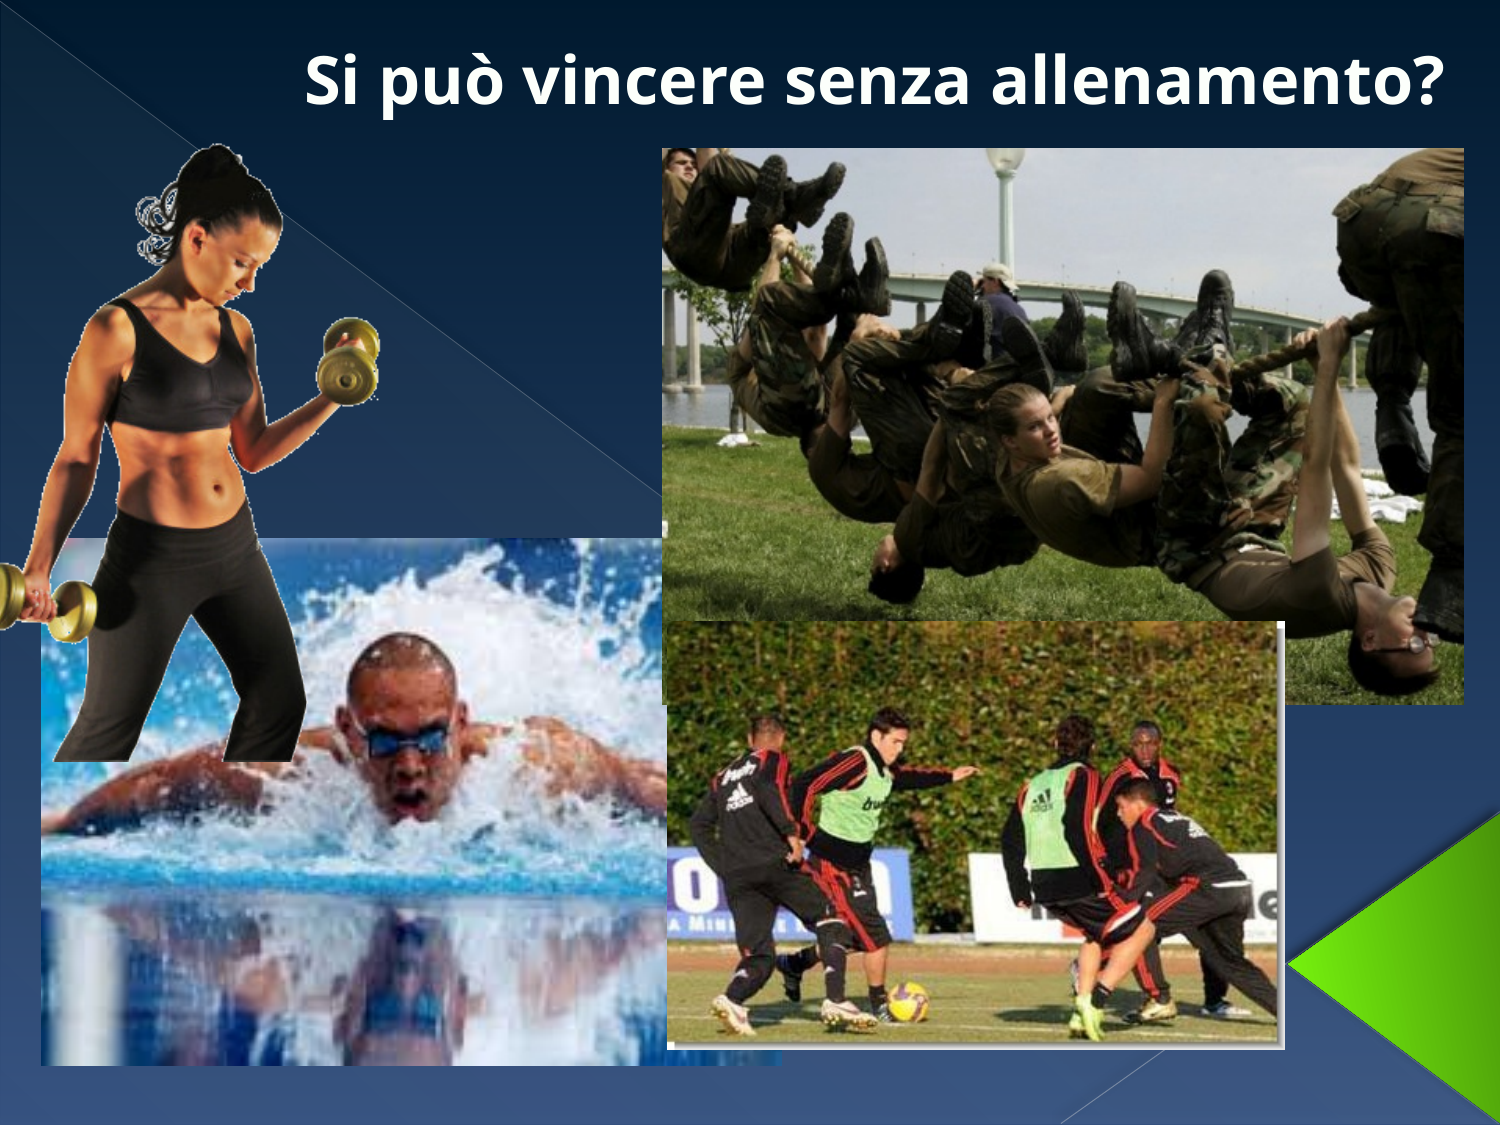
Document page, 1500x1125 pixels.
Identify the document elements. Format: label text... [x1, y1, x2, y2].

text_box Si può vincere senza allenamento? [289, 30, 1461, 126]
picture [0, 125, 1465, 1066]
